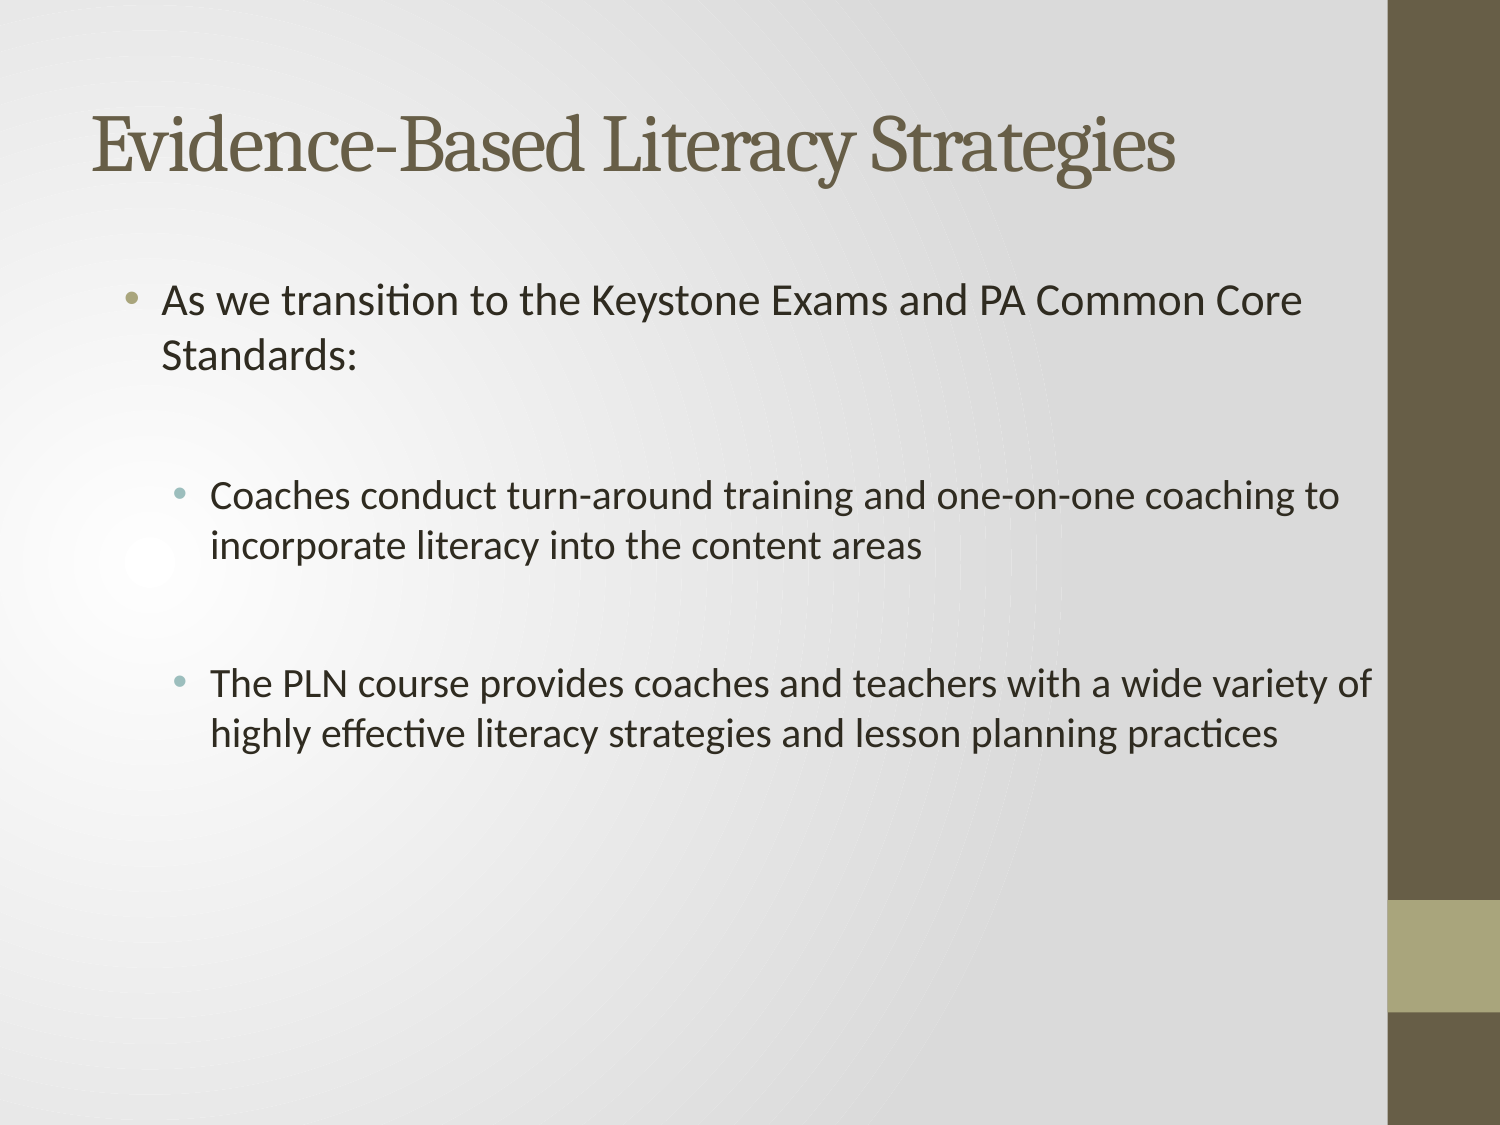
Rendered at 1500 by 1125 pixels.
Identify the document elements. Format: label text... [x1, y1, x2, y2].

list As we transition to the Keystone Exams and PA Common Core Standards: Coaches conduct turn-around training and one-on-one coaching to incorporate literacy into the content areas The PLN course provides coaches and teachers with a wide variety of highly effective literacy strategies and lesson planning practices [90, 262, 1440, 1005]
title Evidence-Based Literacy Strategies [75, 45, 1325, 233]
